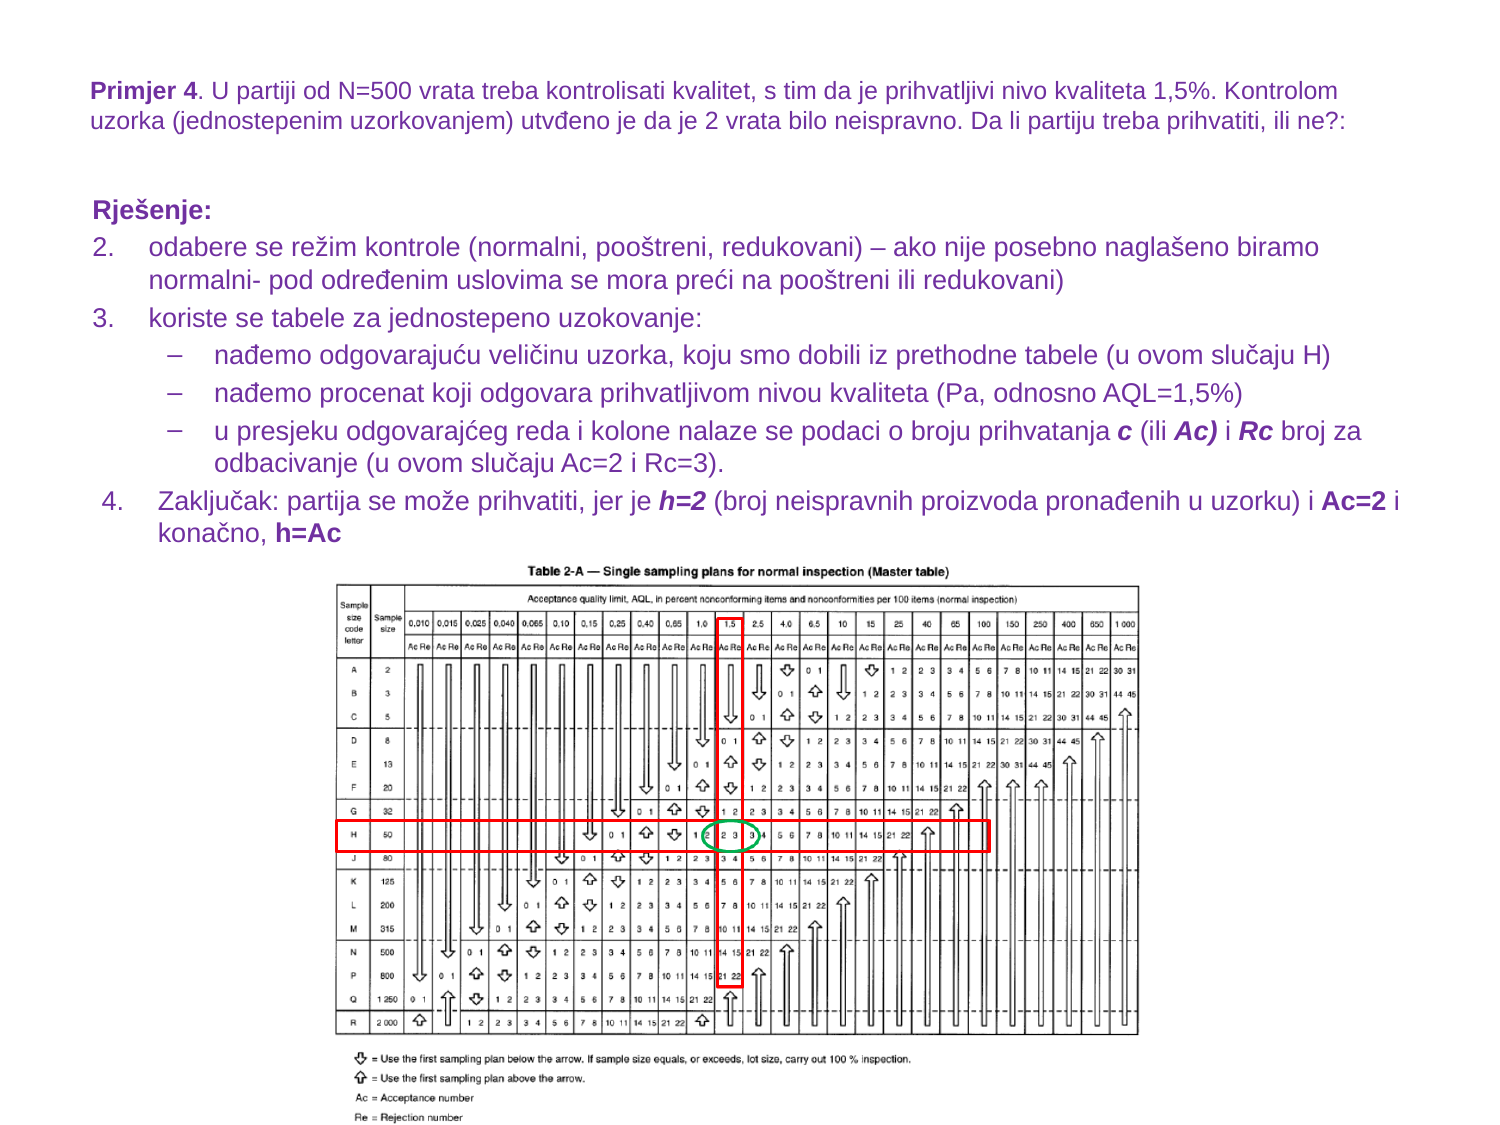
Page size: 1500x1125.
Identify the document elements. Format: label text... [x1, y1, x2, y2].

picture [324, 559, 1152, 1125]
list Rješenje: odabere se režim kontrole (normalni, pooštreni, redukovani) – ako nije posebno naglašeno biramo normalni- pod određenim uslovima se mora preći na pooštreni ili redukovani) koriste se tabele za jednostepeno uzokovanje: nađemo odgovarajuću veličinu uzorka, koju smo dobili iz prethodne tabele (u ovom slučaju H) nađemo procenat koji odgovara prihvatljivom nivou kvaliteta (Pa, odnosno AQL=1,5%) u presjeku odgovarajćeg reda i kolone nalaze se podaci o broju prihvatanja c (ili Ac) i Rc broj za odbacivanje (u ovom slučaju Ac=2 i Rc=3). Zaključak: partija se može prihvatiti, jer je h=2 (broj neispravnih proizvoda pronađenih u uzorku) i Ac=2 i konačno, h=Ac [77, 184, 1428, 1068]
title Primjer 4. U partiji od N=500 vrata treba kontrolisati kvalitet, s tim da je prihvatljivi nivo kvaliteta 1,5%. Kontrolom uzorka (jednostepenim uzorkovanjem) utvđeno je da je 2 vrata bilo neispravno. Da li partiju treba prihvatiti, ili ne?: [75, 31, 1425, 209]
